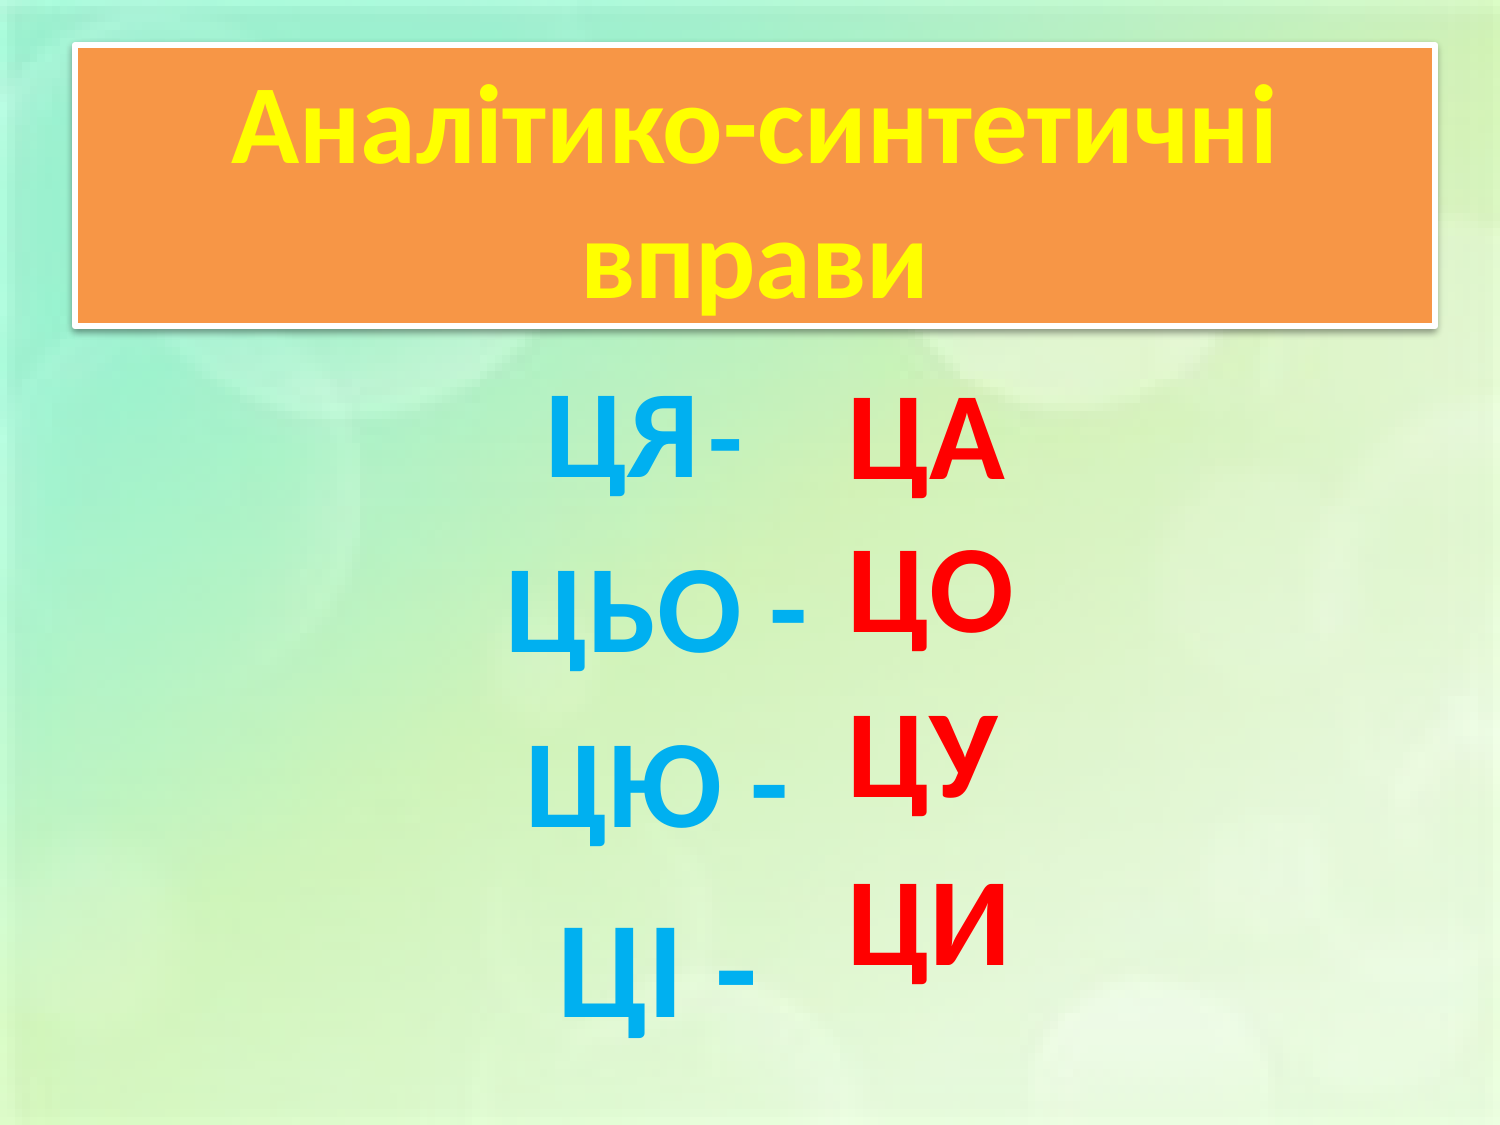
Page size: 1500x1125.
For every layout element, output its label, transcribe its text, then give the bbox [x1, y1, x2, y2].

title Аналітико-синтетичні вправи [72, 42, 1438, 329]
text_box ЦИ [832, 832, 1044, 998]
text_box ЦО [832, 500, 1044, 665]
text_box ЦУ [832, 665, 1044, 830]
text_box ЦА [832, 347, 1044, 500]
list ЦЯ - ЦЬО - ЦЮ - ЦІ - [171, 345, 1128, 1054]
